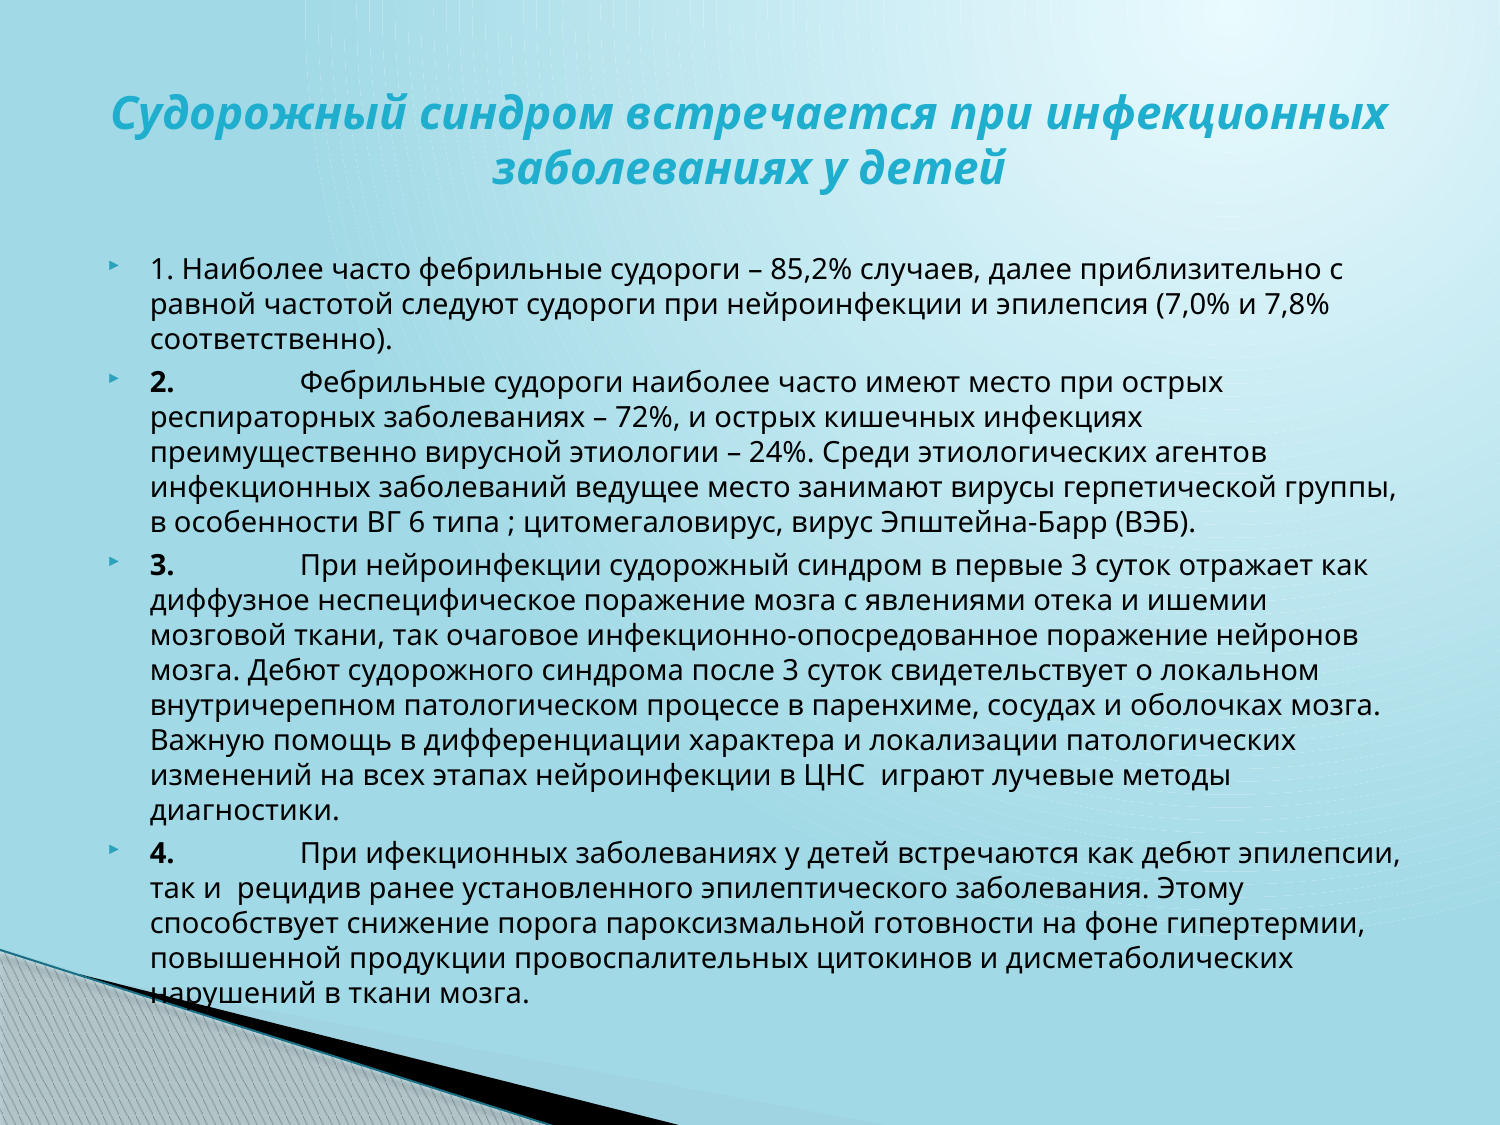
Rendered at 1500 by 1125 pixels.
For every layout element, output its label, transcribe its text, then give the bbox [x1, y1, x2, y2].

list 1. Наиболее часто фебрильные судороги – 85,2% случаев, далее приблизительно с равной частотой следуют судороги при нейроинфекции и эпилепсия (7,0% и 7,8% соответственно). 2. Фебрильные судороги наиболее часто имеют место при острых респираторных заболеваниях – 72%, и острых кишечных инфекциях преимущественно вирусной этиологии – 24%. Среди этиологических агентов инфекционных заболеваний ведущее место занимают вирусы герпетической группы, в особенности ВГ 6 типа ; цитомегаловирус, вирус Эпштейна-Барр (ВЭБ). 3. При нейроинфекции судорожный синдром в первые 3 суток отражает как диффузное неспецифическое поражение мозга с явлениями отека и ишемии мозговой ткани, так очаговое инфекционно-опосредованное поражение нейронов мозга. Дебют судорожного синдрома после 3 суток свидетельствует о локальном внутричерепном патологическом процессе в паренхиме, сосудах и оболочках мозга. Важную помощь в дифференциации характера и локализации патологических изменений на всех этапах нейроинфекции в ЦНС играют лучевые методы диагностики. 4. При ифекционных заболеваниях у детей встречаются как дебют эпилепсии, так и рецидив ранее установленного эпилептического заболевания. Этому способствует снижение порога пароксизмальной готовности на фоне гипертермии, повышенной продукции провоспалительных цитокинов и дисметаболических нарушений в ткани мозга. [75, 243, 1425, 1059]
title Судорожный синдром встречается при инфекционных заболеваниях у детей [75, 45, 1425, 233]
